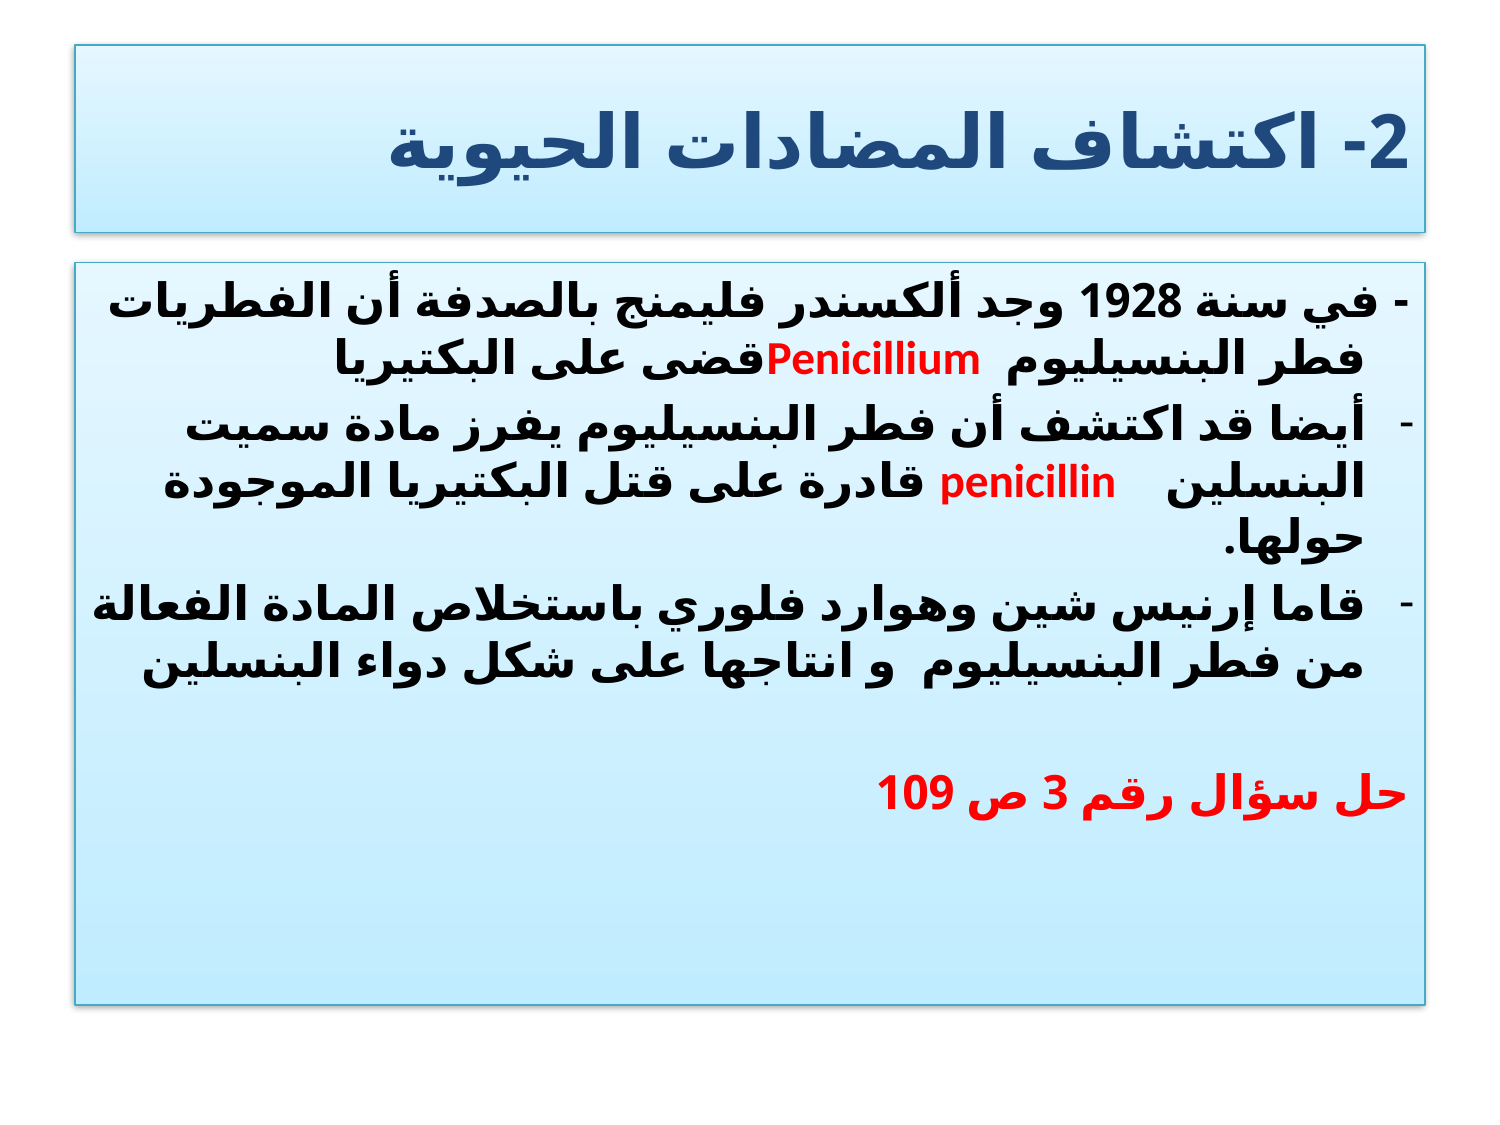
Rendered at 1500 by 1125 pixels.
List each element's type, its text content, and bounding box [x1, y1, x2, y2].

title 2- اكتشاف المضادات الحيوية [74, 44, 1426, 233]
list - في سنة 1928 وجد ألكسندر فليمنج بالصدفة أن الفطريات فطر البنسيليوم Penicilliumقضى على البكتيريا أيضا قد اكتشف أن فطر البنسيليوم يفرز مادة سميت البنسلين penicillin قادرة على قتل البكتيريا الموجودة حولها. قاما إرنيس شين وهوارد فلوري باستخلاص المادة الفعالة من فطر البنسيليوم و انتاجها على شكل دواء البنسلين حل سؤال رقم 3 ص 109 [74, 262, 1426, 1006]
